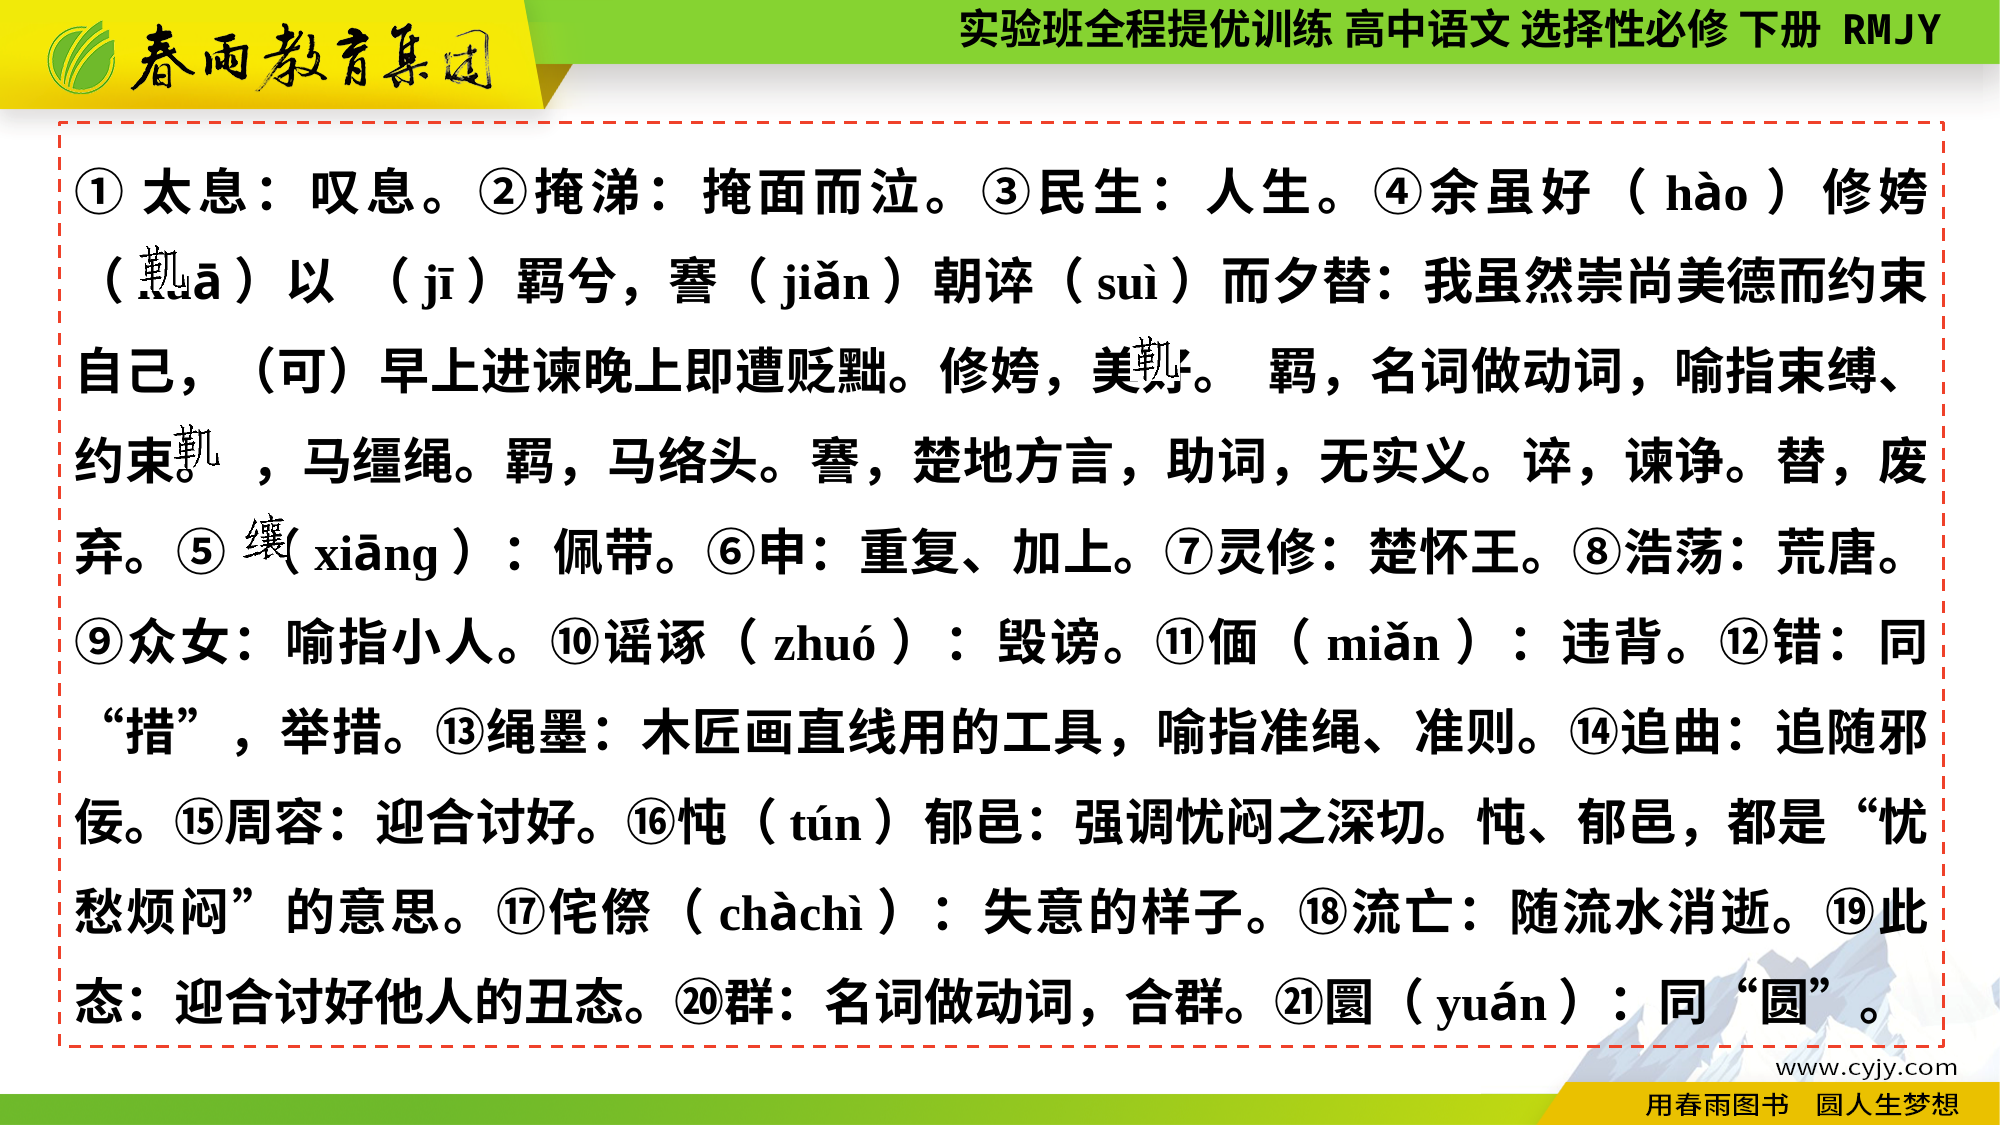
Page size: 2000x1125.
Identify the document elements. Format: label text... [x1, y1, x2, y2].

list ①太息：叹息。②掩涕：掩面而泣。③民生：人生。④余虽好（hào）修姱（kuā）以 （jī）羁兮，謇（jiǎn）朝谇（suì）而夕替：我虽然崇尚美德而约束自己，（可）早上进谏晚上即遭贬黜。修姱，美好。 羁，名词做动词，喻指束缚、约束。 ，马缰绳。羁，马络头。謇，楚地方言，助词，无实义。谇，谏诤。替，废弃。⑤ （xiānɡ）：佩带。⑥申：重复、加上。⑦灵修：楚怀王。⑧浩荡：荒唐。⑨众女：喻指小人。⑩谣诼（zhuó）：毁谤。⑪偭（miǎn）：违背。⑫错：同“措”，举措。⑬绳墨：木匠画直线用的工具，喻指准绳、准则。⑭追曲：追随邪佞。⑮周容：迎合讨好。⑯忳（tún）郁邑：强调忧闷之深切。忳、郁邑，都是“忧愁烦闷”的意思。⑰侘傺（chàchì）：失意的样子。⑱流亡：随流水消逝。⑲此态：迎合讨好他人的丑态。⑳群：名词做动词，合群。㉑圜（yuán）：同“圆”。 [59, 122, 1944, 1047]
picture [0, 0, 2000, 1125]
